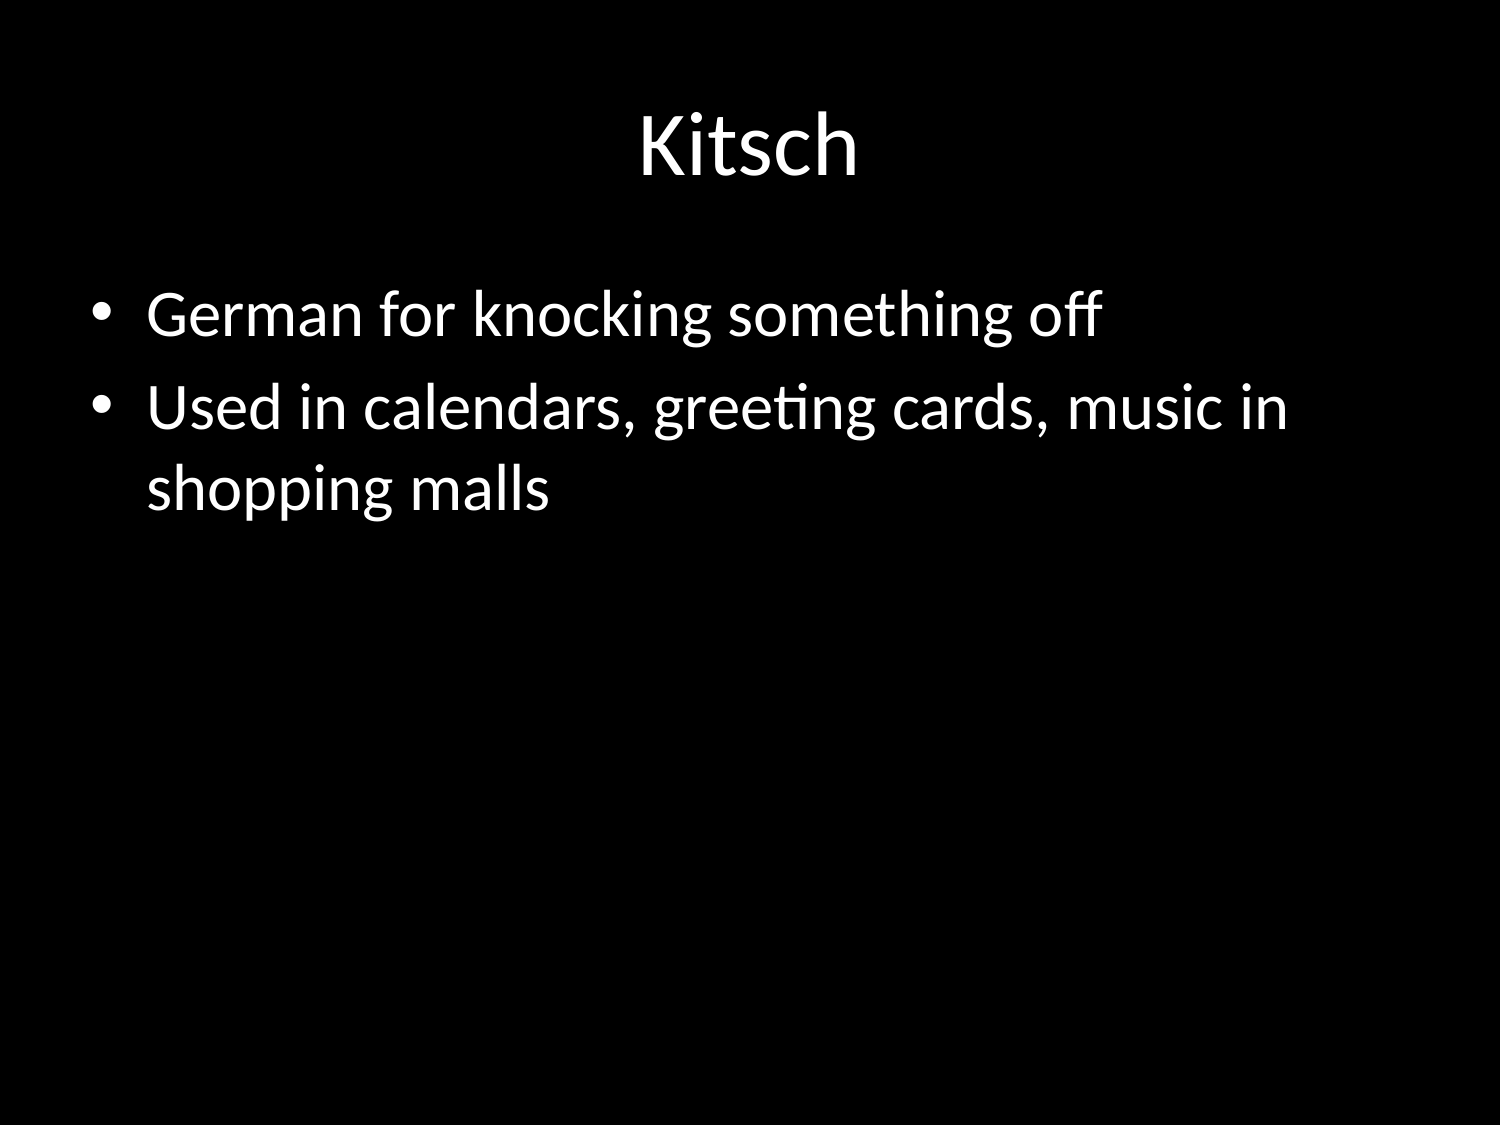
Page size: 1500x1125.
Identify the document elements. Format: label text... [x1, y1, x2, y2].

title Kitsch [75, 45, 1425, 233]
list German for knocking something off Used in calendars, greeting cards, music in shopping malls [75, 262, 1425, 1005]
